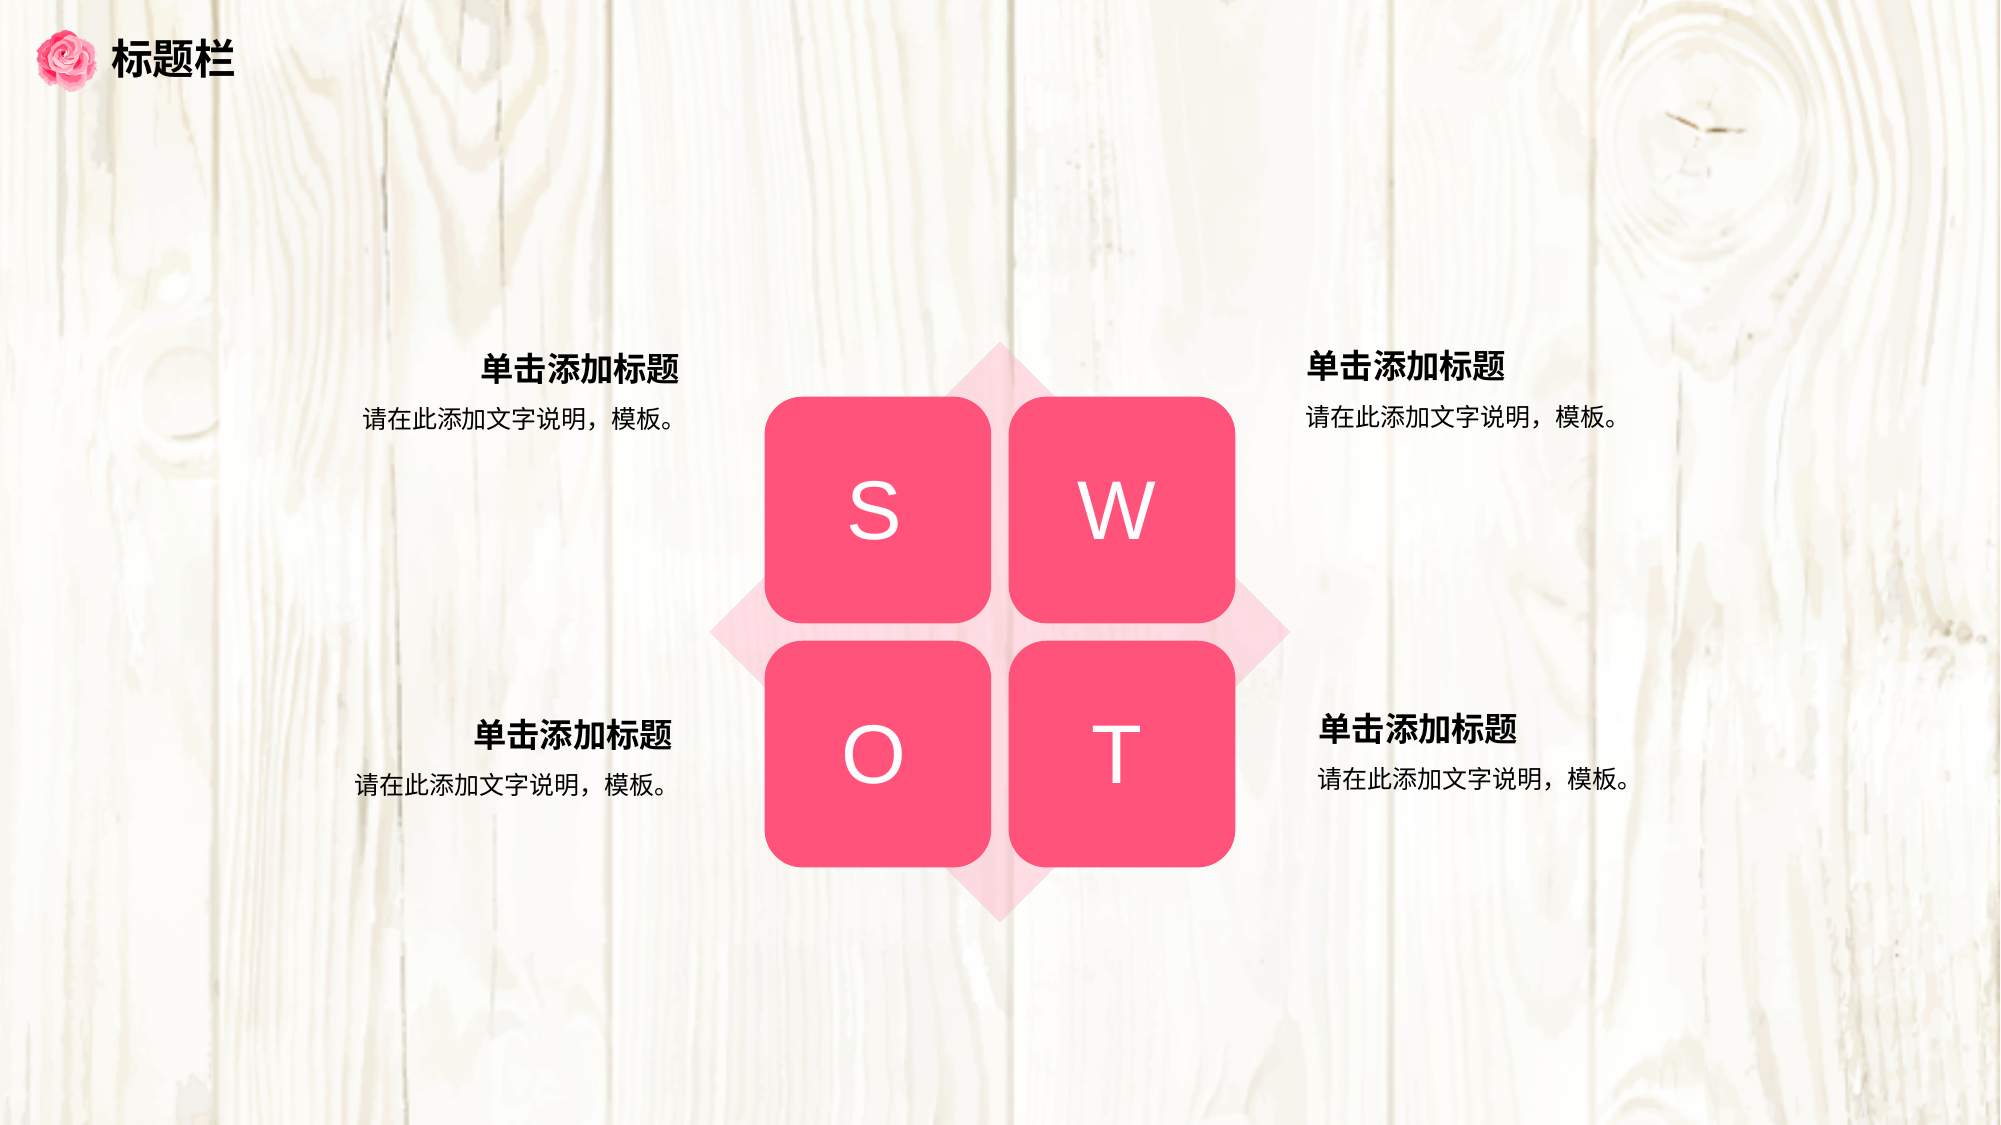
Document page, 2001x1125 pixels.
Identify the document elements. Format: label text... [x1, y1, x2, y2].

text_box 单击添加标题 [1291, 338, 1522, 393]
text_box 单击添加标题 [465, 341, 695, 396]
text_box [709, 341, 1291, 923]
text_box 请在此添加文字说明，模板。 [278, 396, 702, 442]
text_box 标题栏 [96, 25, 384, 91]
text_box 单击添加标题 [458, 706, 688, 762]
text_box 单击添加标题 [1303, 700, 1534, 755]
picture [0, 0, 2001, 1125]
text_box 请在此添加文字说明，模板。 [1302, 755, 1727, 801]
text_box 请在此添加文字说明，模板。 [271, 762, 695, 808]
text_box 请在此添加文字说明，模板。 [1291, 393, 1715, 439]
